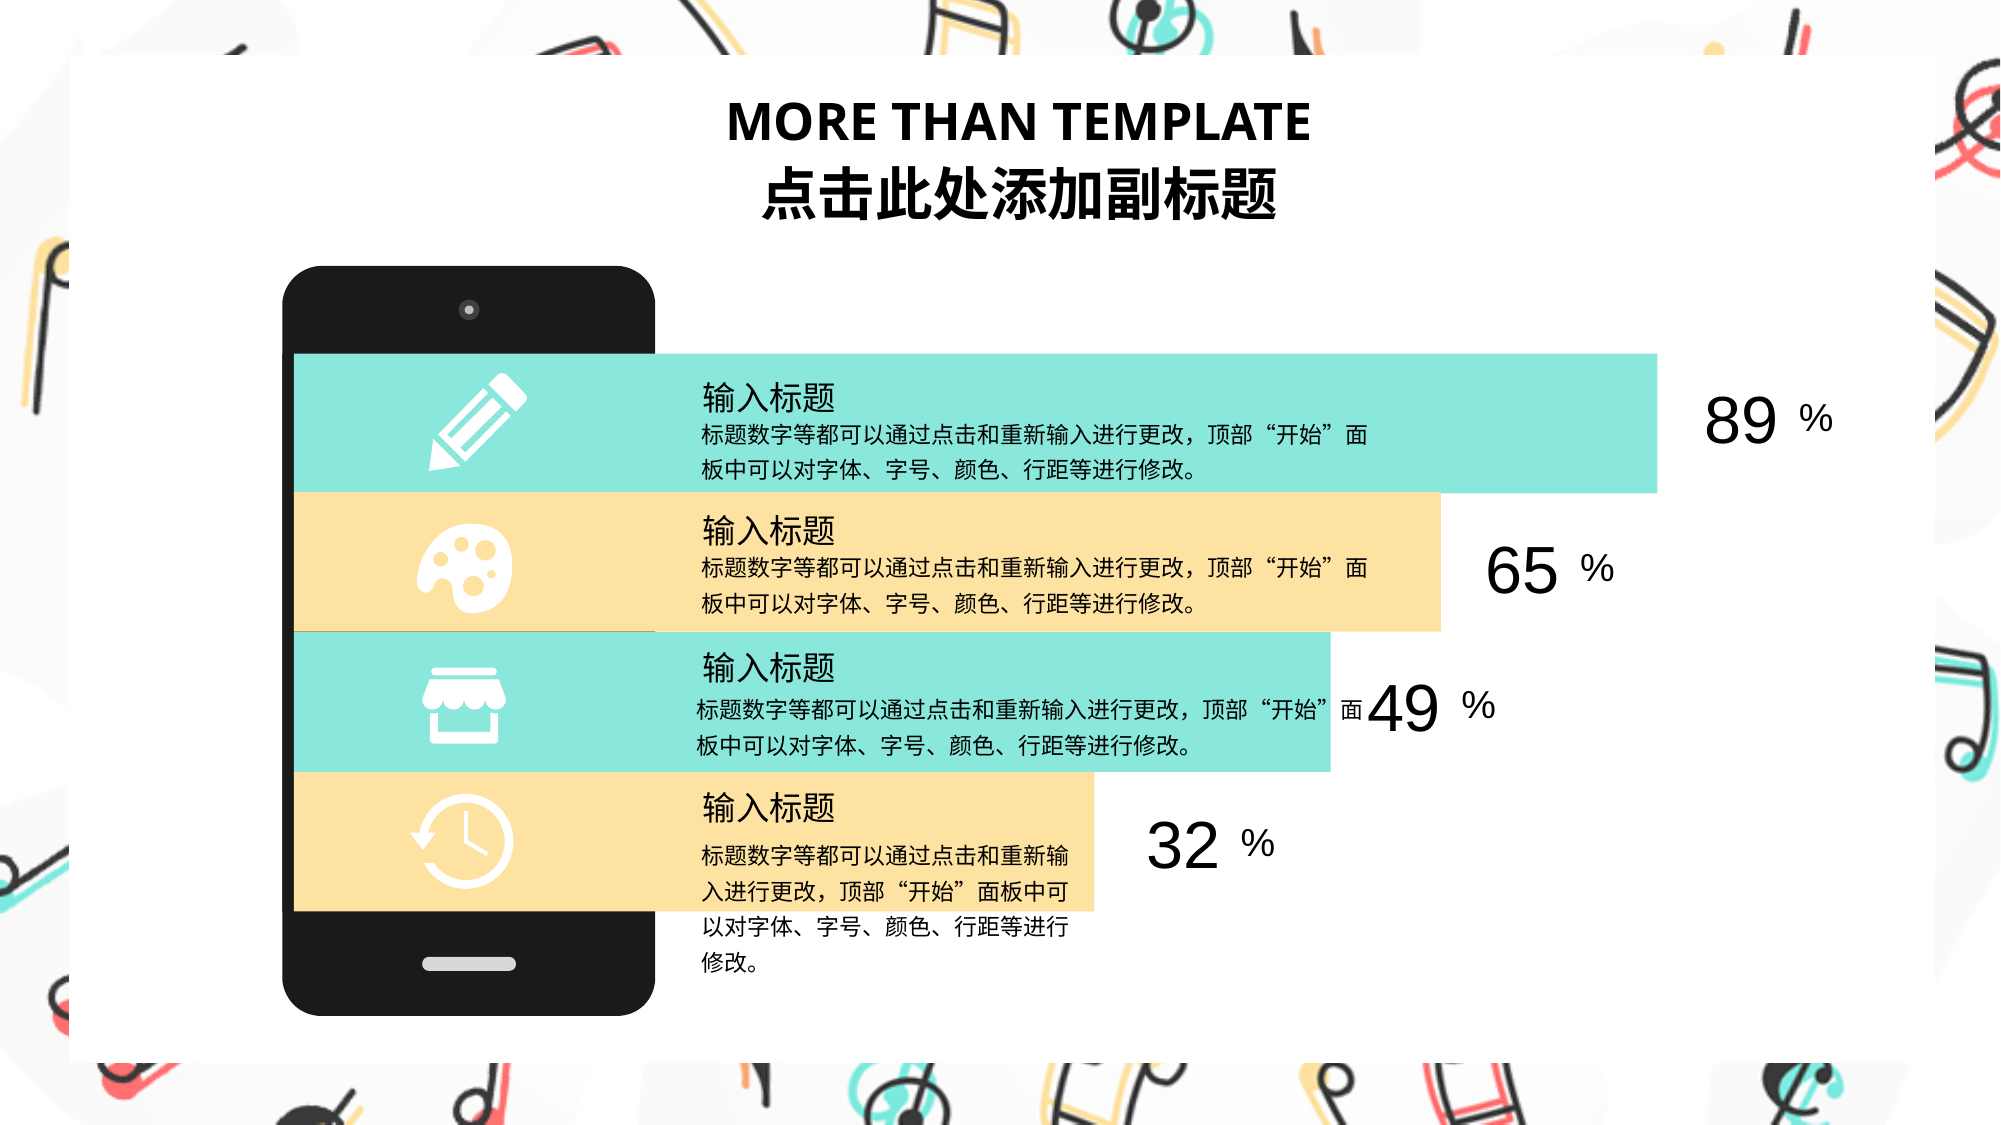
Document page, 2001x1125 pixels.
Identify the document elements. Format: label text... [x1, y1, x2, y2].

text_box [1130, 794, 1291, 891]
text_box [458, 299, 480, 321]
text_box [282, 912, 656, 1016]
text_box [293, 491, 1442, 633]
text_box 输入标题 [688, 369, 851, 404]
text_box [1689, 369, 1850, 466]
text_box [293, 771, 1095, 912]
text_box [431, 667, 497, 676]
text_box [282, 265, 656, 353]
picture [0, 0, 2001, 1125]
text_box [282, 353, 293, 912]
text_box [1351, 657, 1512, 754]
text_box [409, 793, 514, 889]
text_box 标题数字等都可以通过点击和重新输入进行更改，顶部“开始”面板中可以对字体、字号、颜色、行距等进行修改。 [687, 404, 1397, 491]
text_box 标题数字等都可以通过点击和重新输入进行更改，顶部“开始”面板中可以对字体、字号、颜色、行距等进行修改。 [687, 538, 1397, 625]
text_box [293, 353, 1658, 494]
text_box [422, 956, 516, 971]
text_box [293, 631, 1332, 773]
text_box 输入标题 [688, 779, 851, 826]
text_box 输入标题 [688, 639, 851, 680]
text_box MORE THAN TEMPLATE 点击此处添加副标题 [688, 75, 1350, 235]
text_box [464, 305, 474, 315]
text_box 标题数字等都可以通过点击和重新输入进行更改，顶部“开始”面板中可以对字体、字号、颜色、行距等进行修改。 [681, 680, 1392, 767]
text_box [416, 523, 513, 614]
text_box [429, 712, 499, 744]
text_box [422, 679, 507, 710]
text_box 标题数字等都可以通过点击和重新输入进行更改，顶部“开始”面板中可以对字体、字号、颜色、行距等进行修改。 [687, 826, 1095, 984]
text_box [428, 372, 528, 471]
text_box 输入标题 [688, 503, 851, 538]
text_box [1470, 519, 1631, 616]
